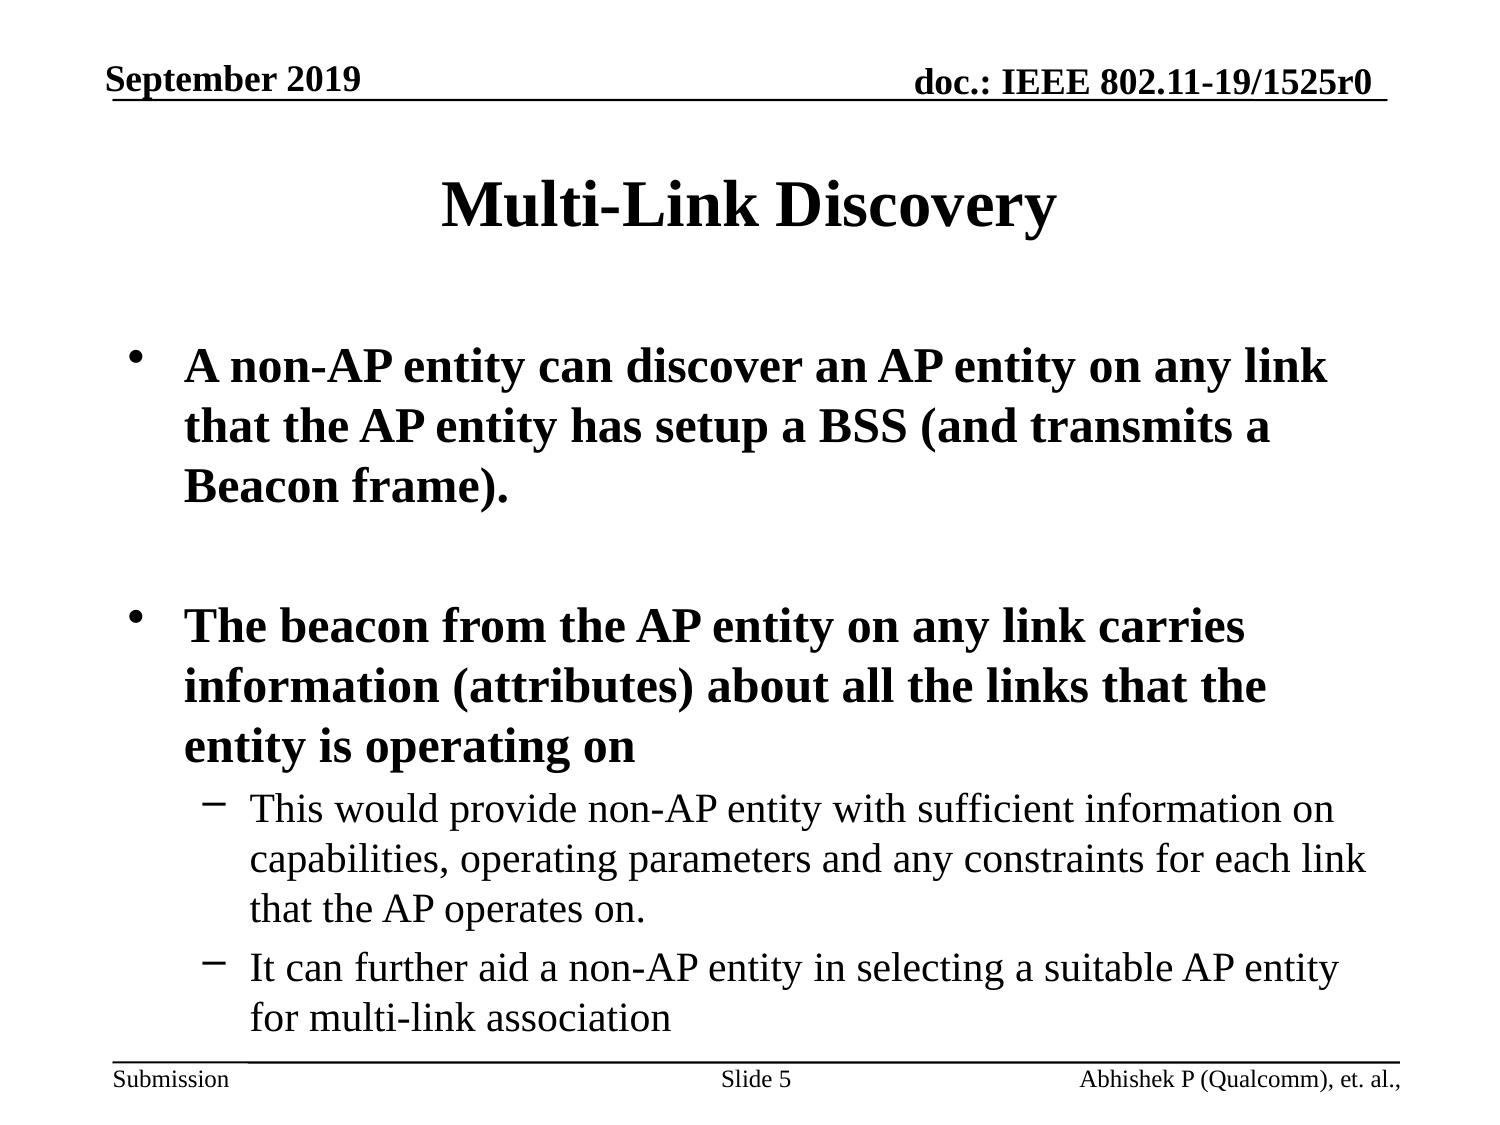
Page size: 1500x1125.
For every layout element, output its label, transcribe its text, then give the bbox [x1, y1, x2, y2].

list A non-AP entity can discover an AP entity on any link that the AP entity has setup a BSS (and transmits a Beacon frame). The beacon from the AP entity on any link carries information (attributes) about all the links that the entity is operating on This would provide non-AP entity with sufficient information on capabilities, operating parameters and any constraints for each link that the AP operates on. It can further aid a non-AP entity in selecting a suitable AP entity for multi-link association [112, 324, 1388, 1063]
title Multi-Link Discovery [112, 112, 1388, 288]
slide_number Slide 5 [712, 1061, 801, 1093]
footer Abhishek P (Qualcomm), et. al., [949, 1061, 1402, 1093]
